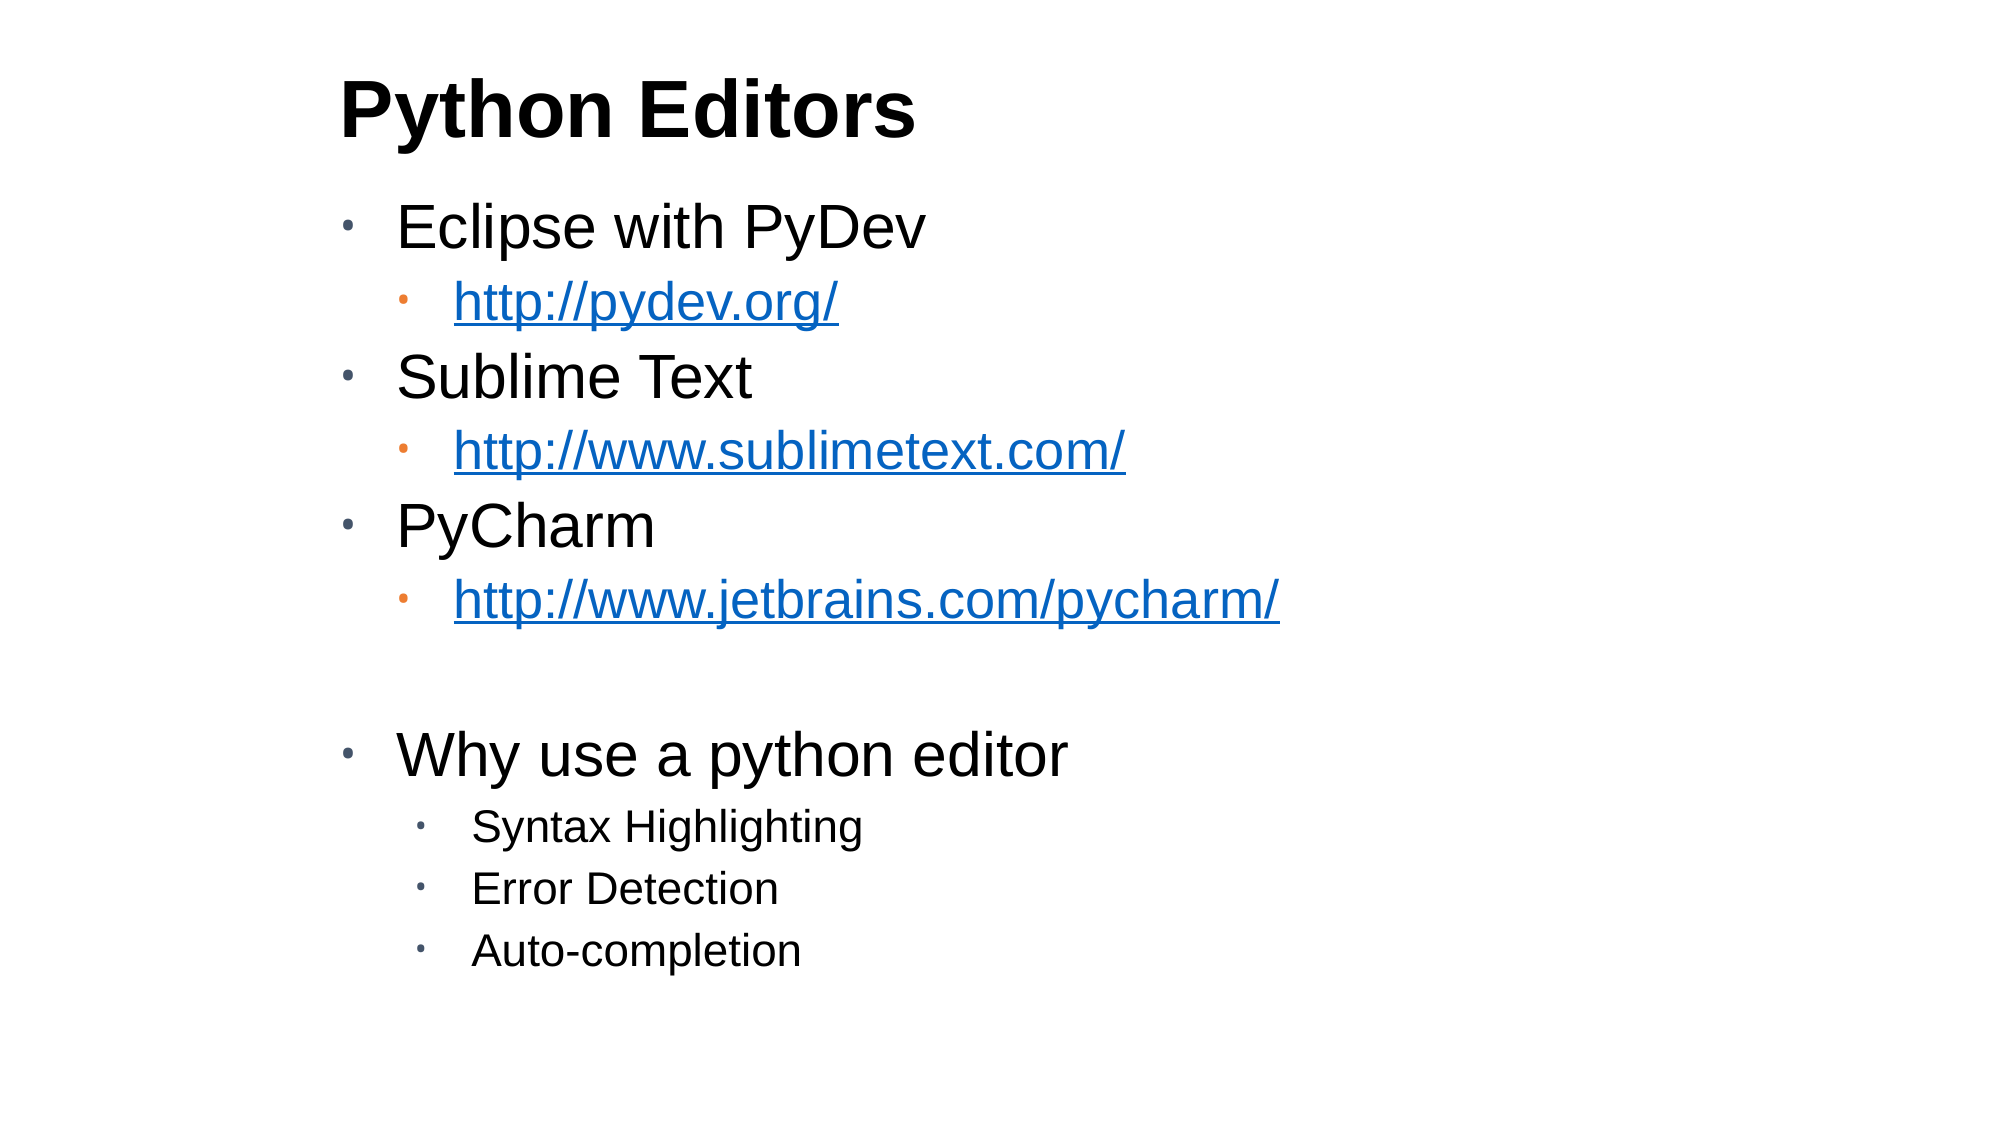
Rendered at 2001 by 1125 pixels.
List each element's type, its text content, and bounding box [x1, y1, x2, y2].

list Eclipse with PyDev http://pydev.org/ Sublime Text http://www.sublimetext.com/ PyCharm http://www.jetbrains.com/pycharm/ Why use a python editor Syntax Highlighting Error Detection Auto-completion [324, 187, 1675, 1025]
title Python Editors [324, 37, 1550, 163]
